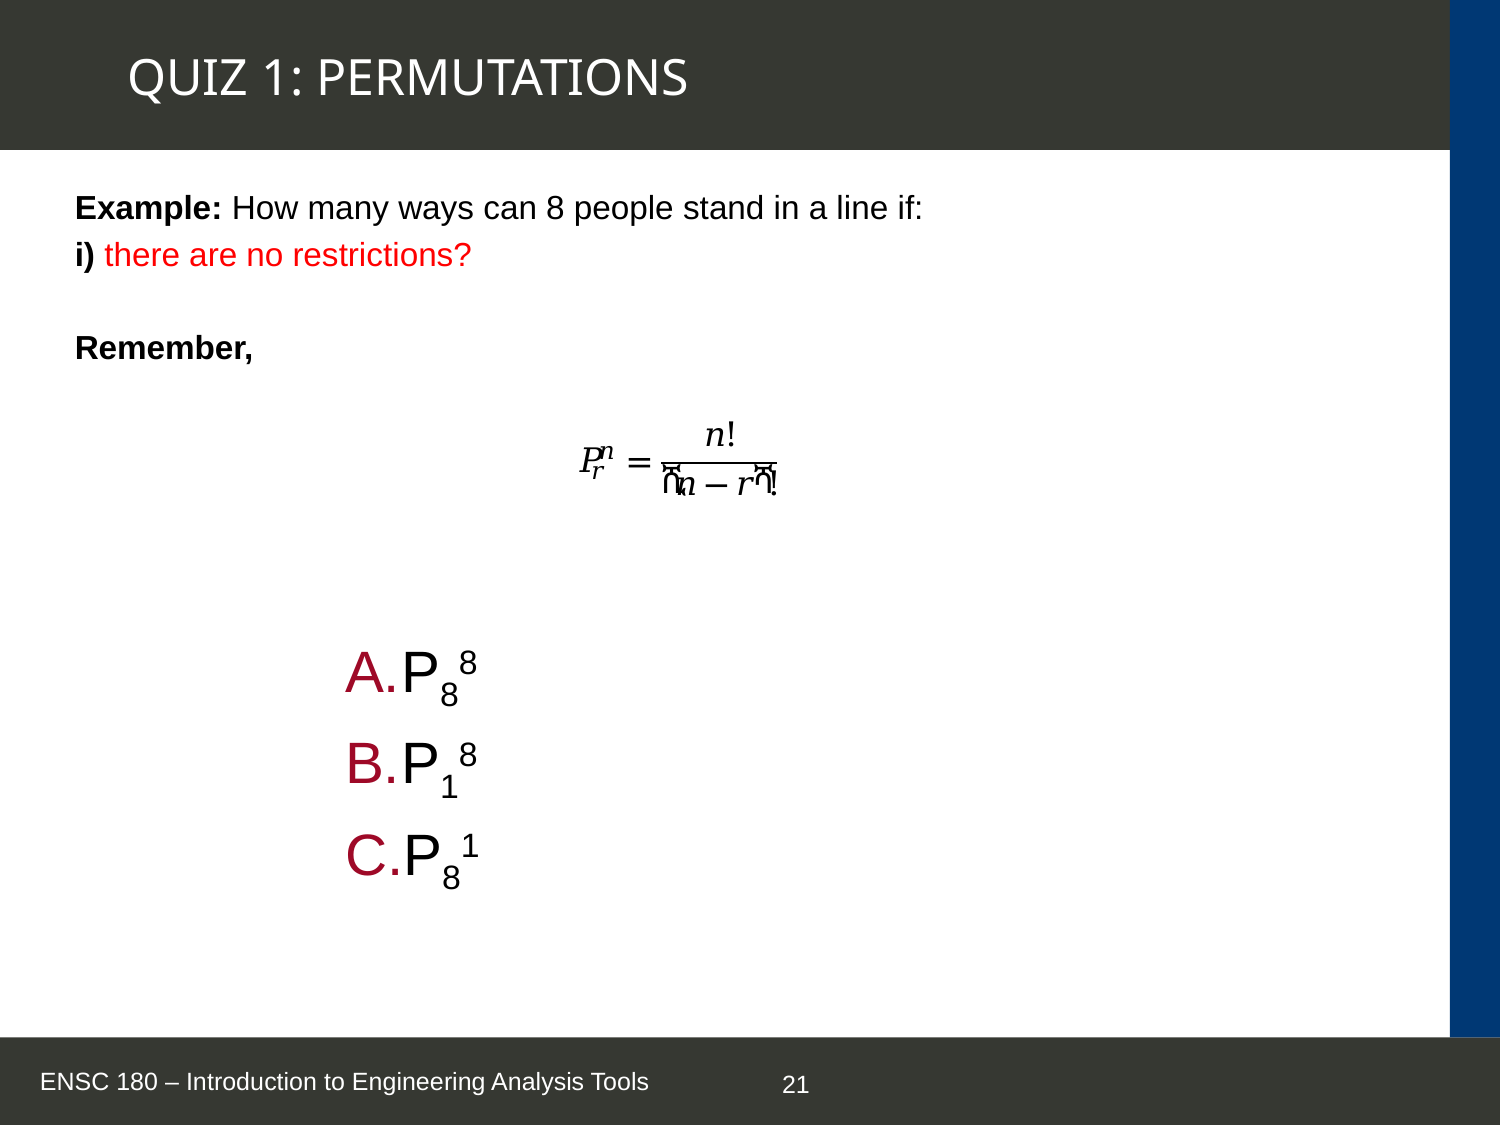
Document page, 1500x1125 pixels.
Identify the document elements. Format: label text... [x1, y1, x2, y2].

footer ENSC 180 – Introduction to Engineering Analysis Tools [24, 1057, 740, 1113]
list Example: How many ways can 8 people stand in a line if: i) there are no restrictions? Remember, [59, 178, 1335, 419]
text_box P88 P18 P81 [330, 626, 1129, 956]
title QUIZ 1: PERMUTATIONS [112, 37, 1450, 138]
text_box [361, 419, 991, 586]
